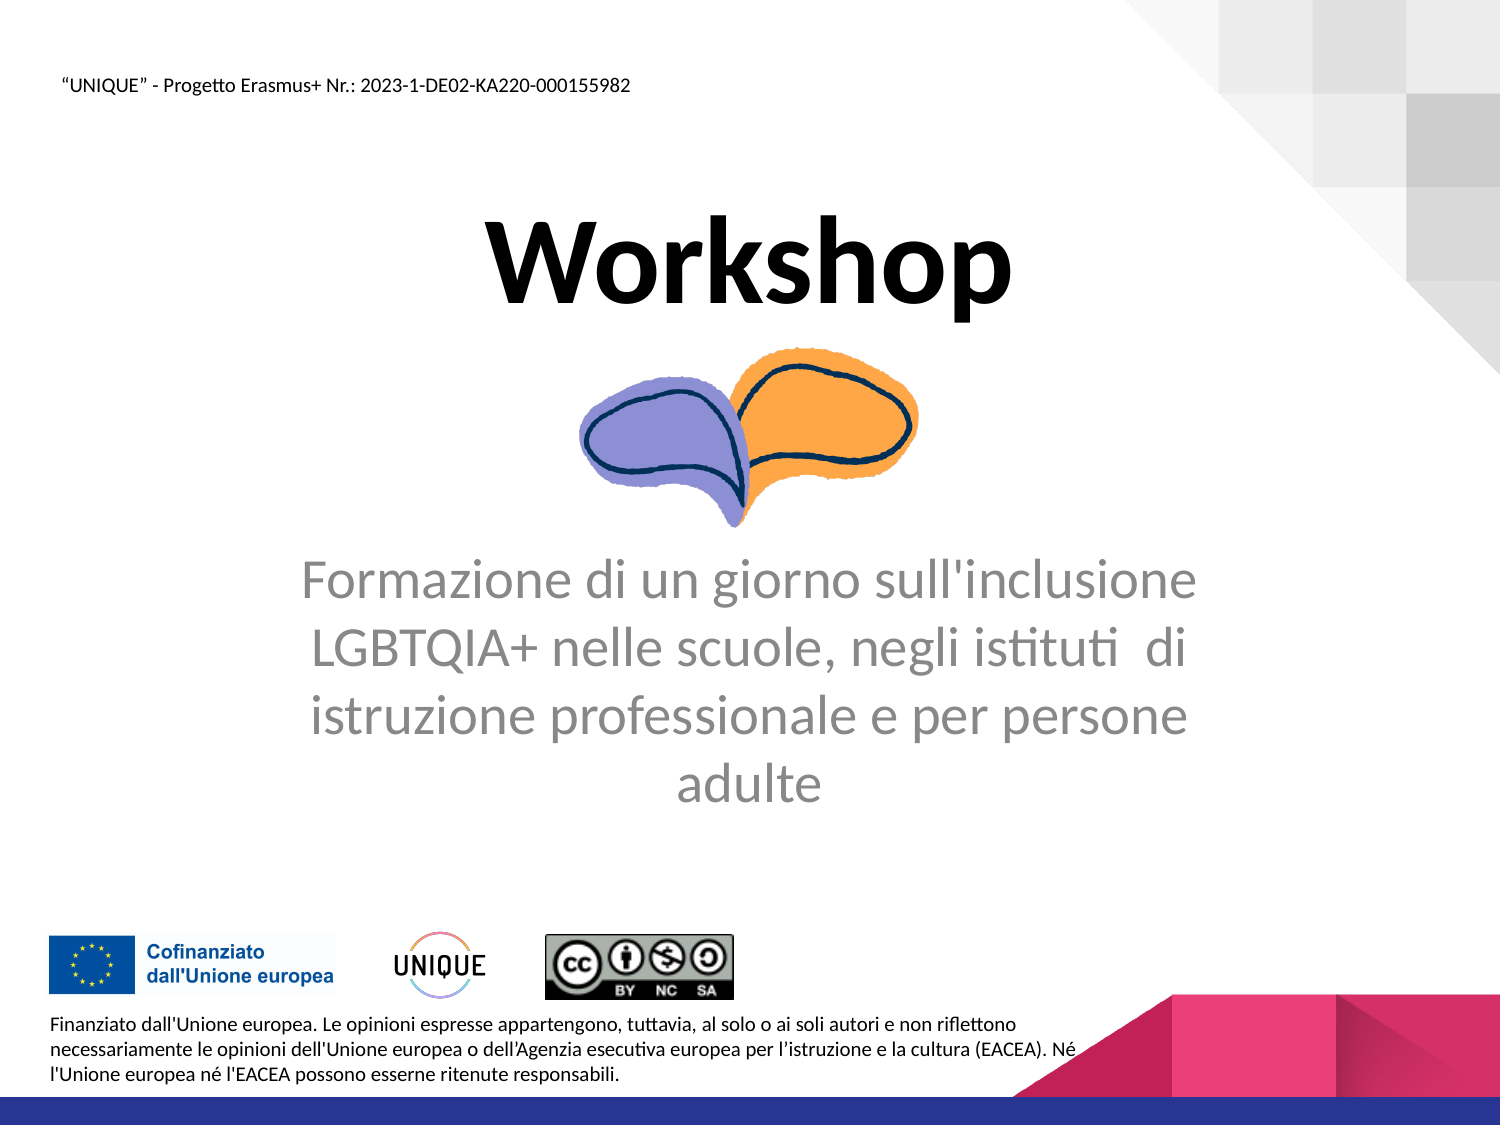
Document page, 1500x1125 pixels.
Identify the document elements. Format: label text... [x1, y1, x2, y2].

picture [548, 279, 952, 632]
title Workshop [112, 132, 1388, 375]
picture [358, 919, 522, 968]
subtitle Formazione di un giorno sull'inclusione LGBTQIA+ nelle scuole, negli istituti di istruzione professionale e per persone adulte [225, 533, 1275, 822]
picture [45, 932, 337, 968]
text_box Finanziato dall'Unione europea. Le opinioni espresse appartengono, tuttavia, al solo o ai soli autori e non riflettono necessariamente le opinioni dell'Unione europea o dell’Agenzia esecutiva europea per l’istruzione e la cultura (EACEA). Né l'Unione europea né l'EACEA possono esserne ritenute responsabili. [34, 968, 1095, 1093]
picture [0, 993, 1500, 1125]
picture [545, 933, 734, 1001]
picture [1125, 0, 1500, 375]
